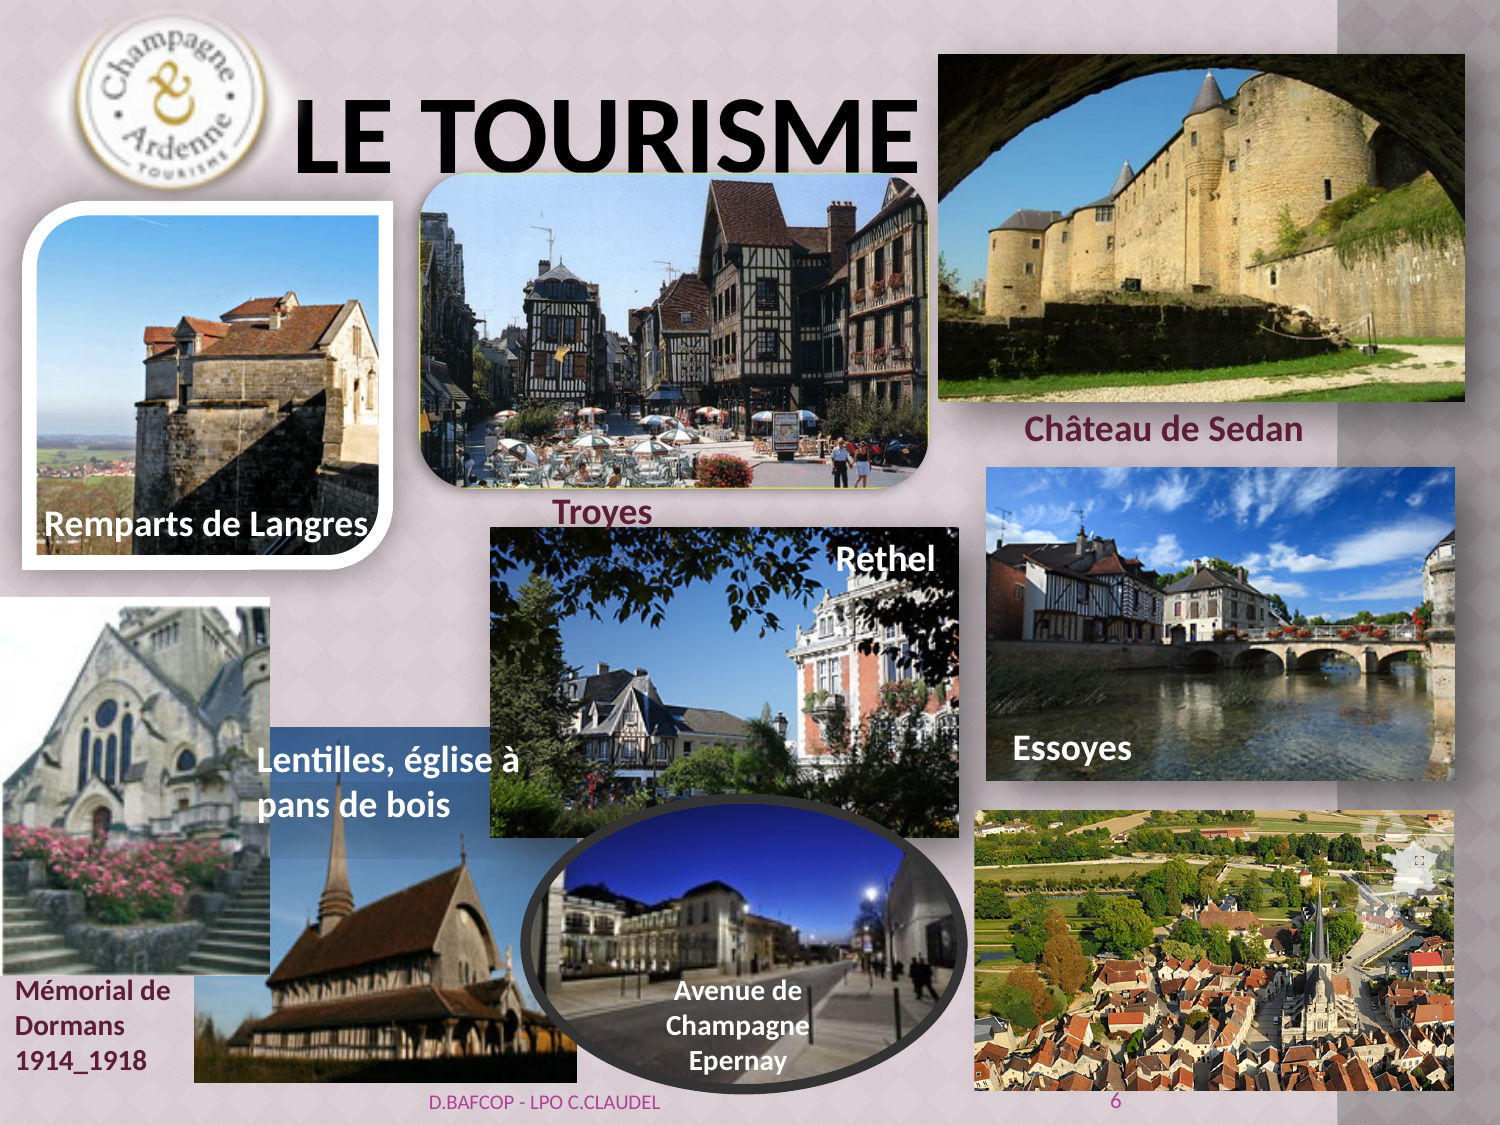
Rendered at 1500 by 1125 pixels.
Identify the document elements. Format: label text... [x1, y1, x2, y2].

picture [28, 207, 387, 563]
text_box Troyes [537, 498, 774, 524]
picture [973, 810, 1455, 1091]
picture [489, 526, 963, 1090]
picture [0, 597, 271, 977]
text_box Mémorial de Dormans 1914_1918 [0, 986, 188, 1084]
picture [938, 54, 1465, 402]
picture [985, 467, 1456, 781]
slide_number 6 [1025, 1101, 1122, 1113]
text_box Château de Sedan [1009, 412, 1365, 454]
title Le tourisme [319, 52, 939, 195]
picture [418, 172, 930, 489]
picture [194, 727, 520, 1083]
footer D.BAFCOP - LPO C.CLAUDEL [75, 1084, 675, 1114]
picture [28, 0, 314, 211]
